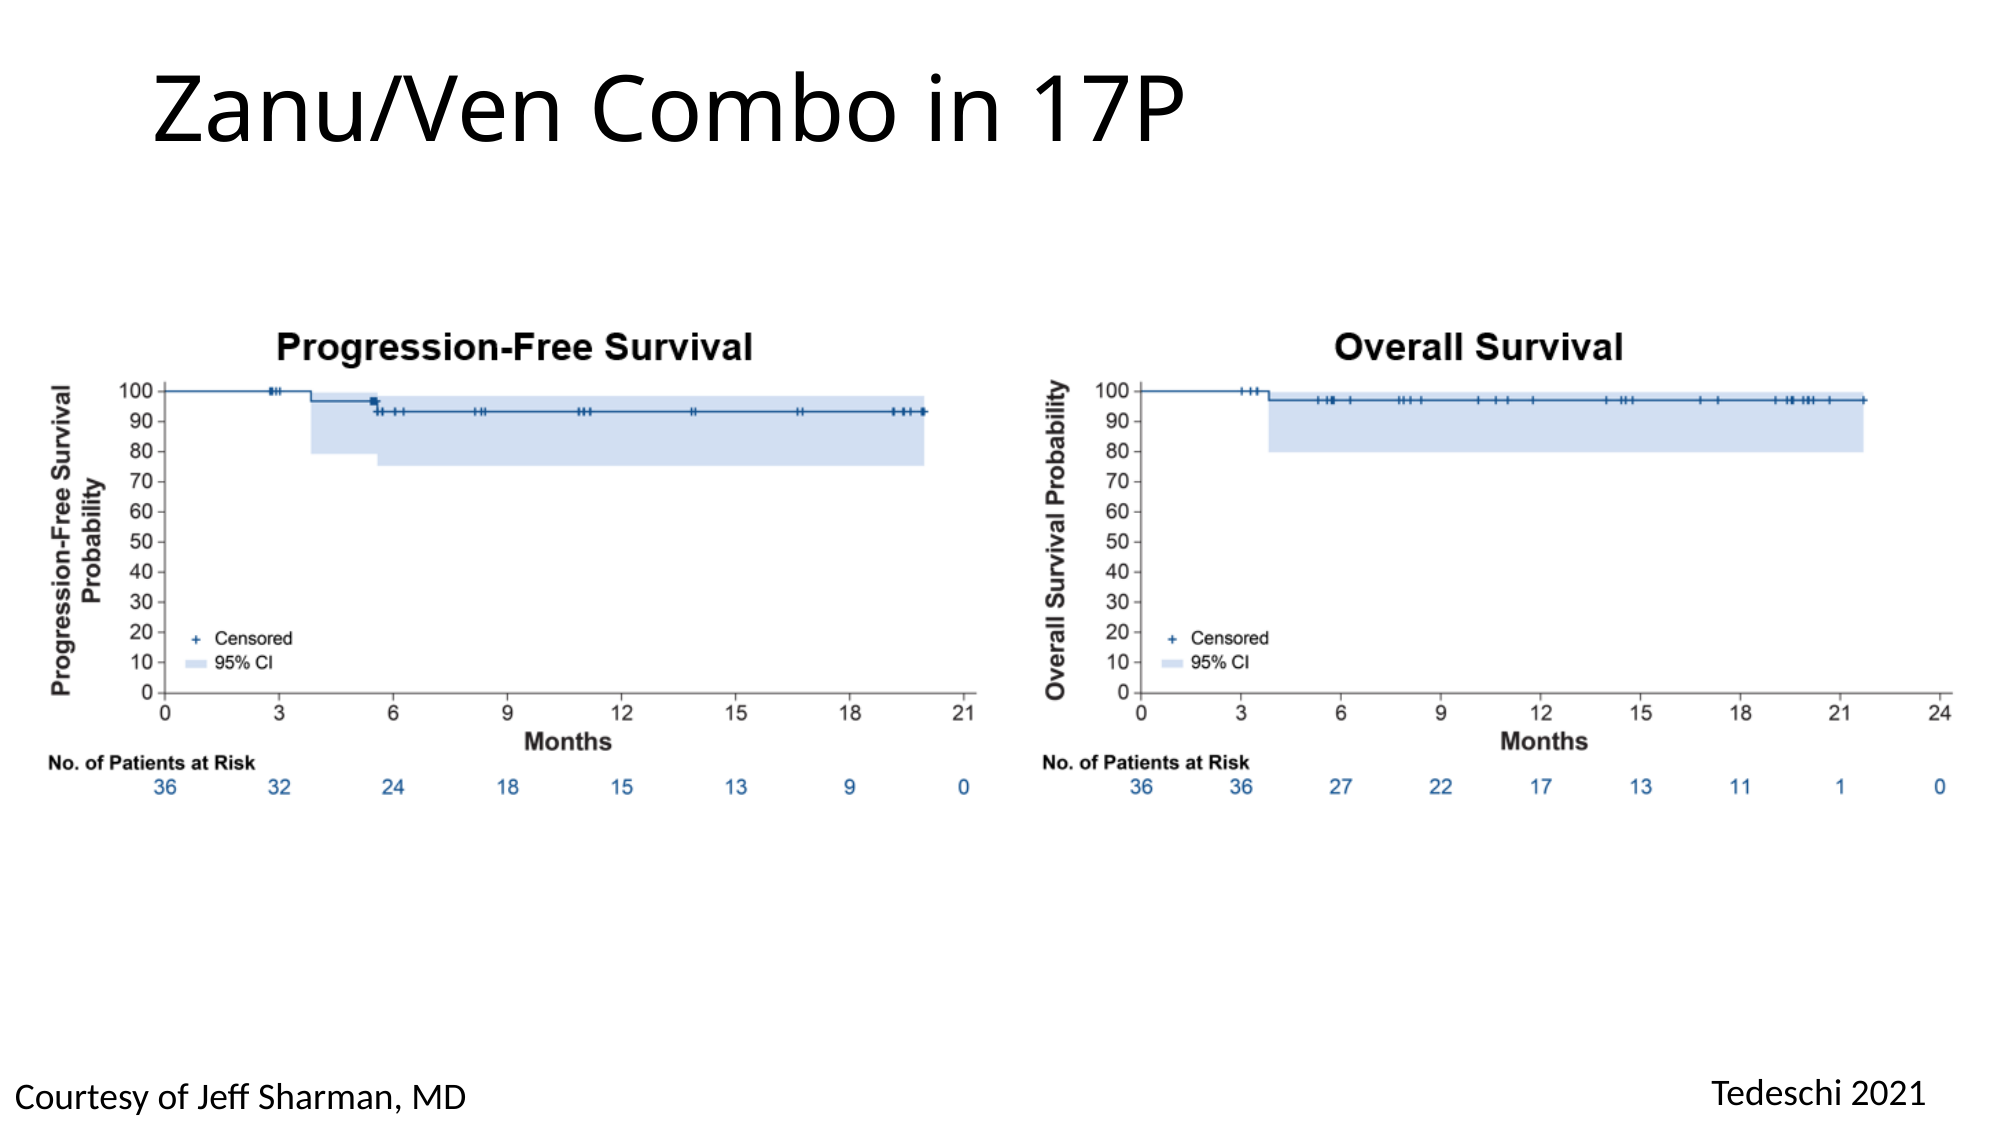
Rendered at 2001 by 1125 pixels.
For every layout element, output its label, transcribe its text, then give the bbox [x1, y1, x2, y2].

text_box Tedeschi 2021 [1696, 1060, 1975, 1121]
title Zanu/Ven Combo in 17P [137, 3, 1863, 221]
text_box Courtesy of Jeff Sharman, MD [0, 1064, 1012, 1125]
picture [25, 297, 1975, 828]
